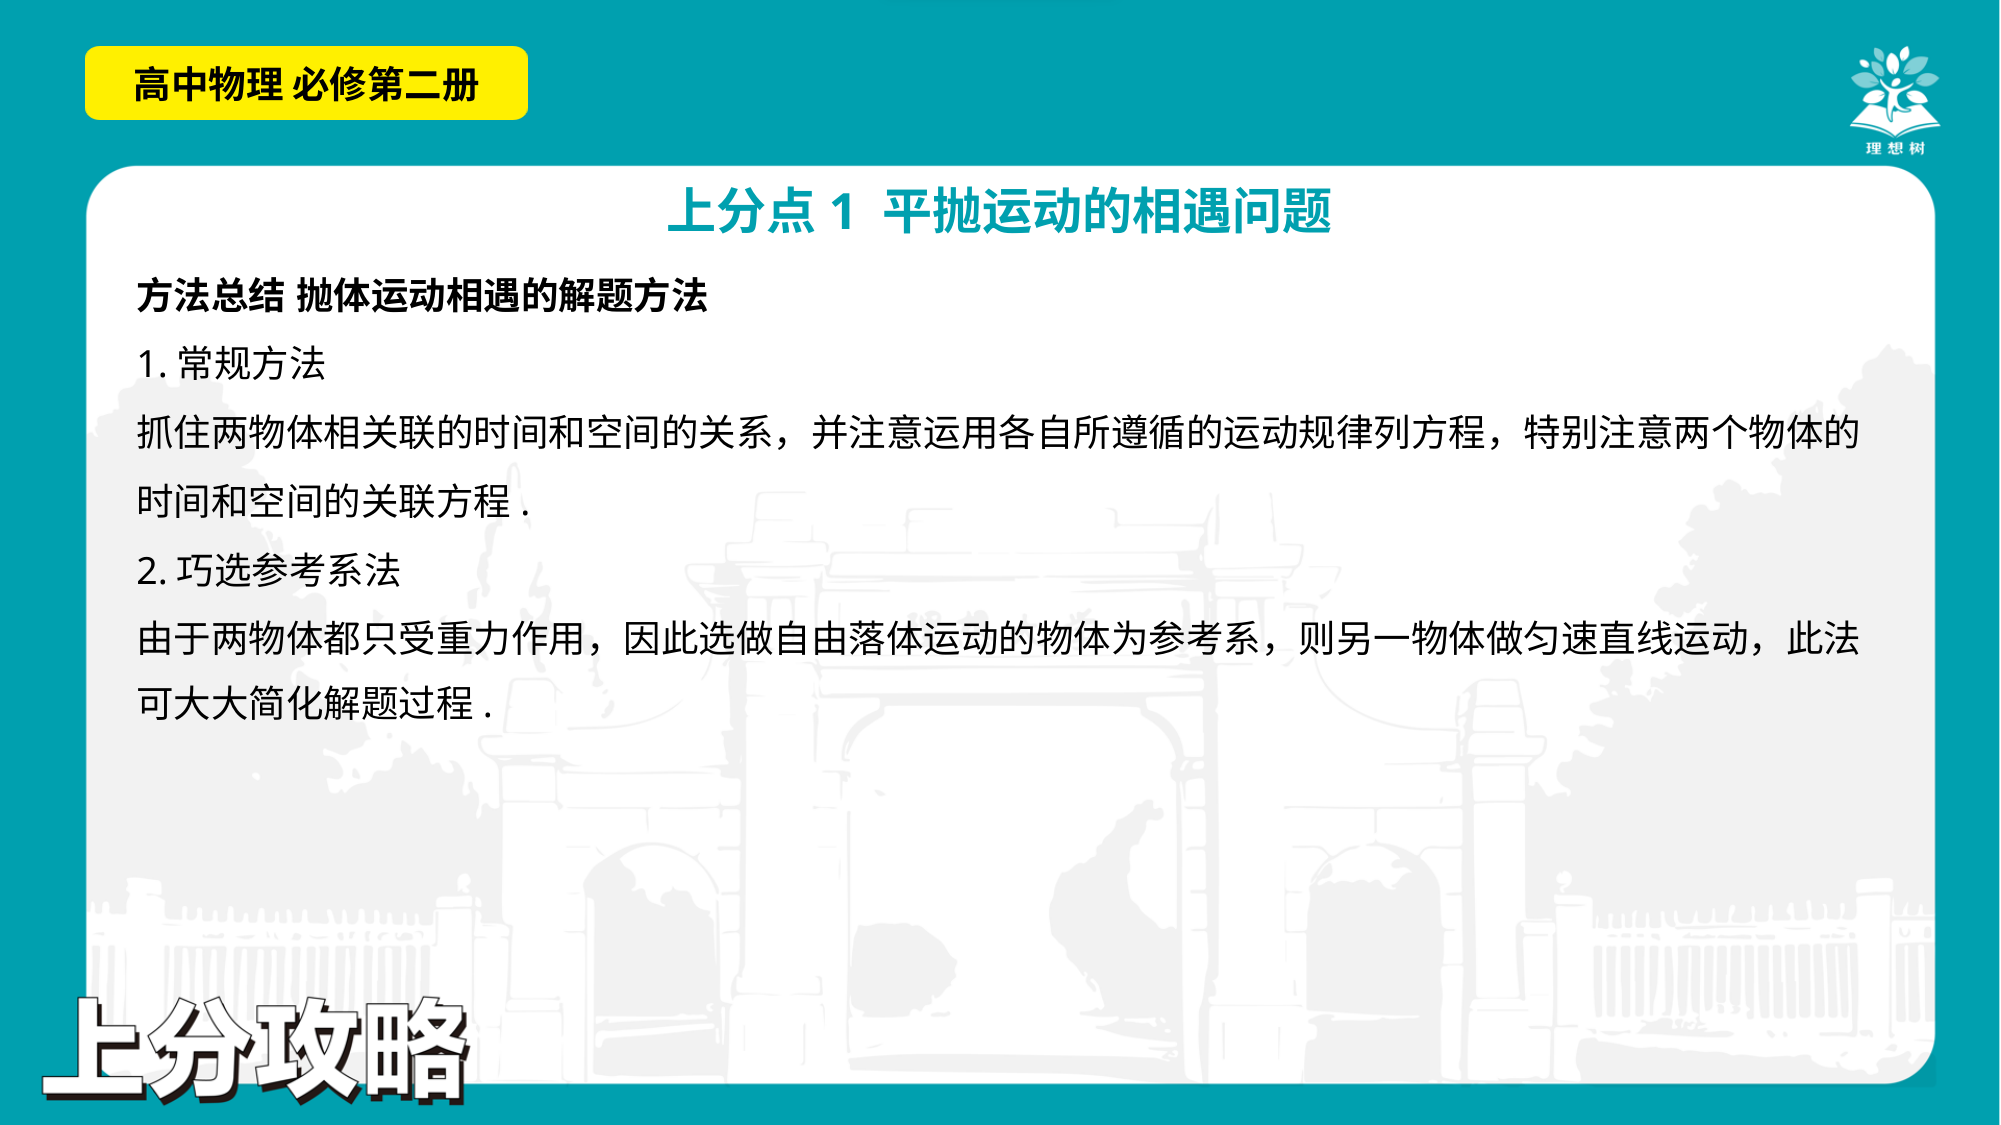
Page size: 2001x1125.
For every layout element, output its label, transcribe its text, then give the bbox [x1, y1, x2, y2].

picture [0, 0, 2000, 1125]
text_box 方法总结 抛体运动相遇的解题方法 1.常规方法 抓住两物体相关联的时间和空间的关系，并注意运用各自所遵循的运动规律列方程，特别注意两个物体的 时间和空间的关联方程. 2.巧选参考系法 由于两物体都只受重力作用，因此选做自由落体运动的物体为参考系，则另一物体做匀速直线运动，此法 可大大简化解题过程. [136, 247, 1865, 718]
